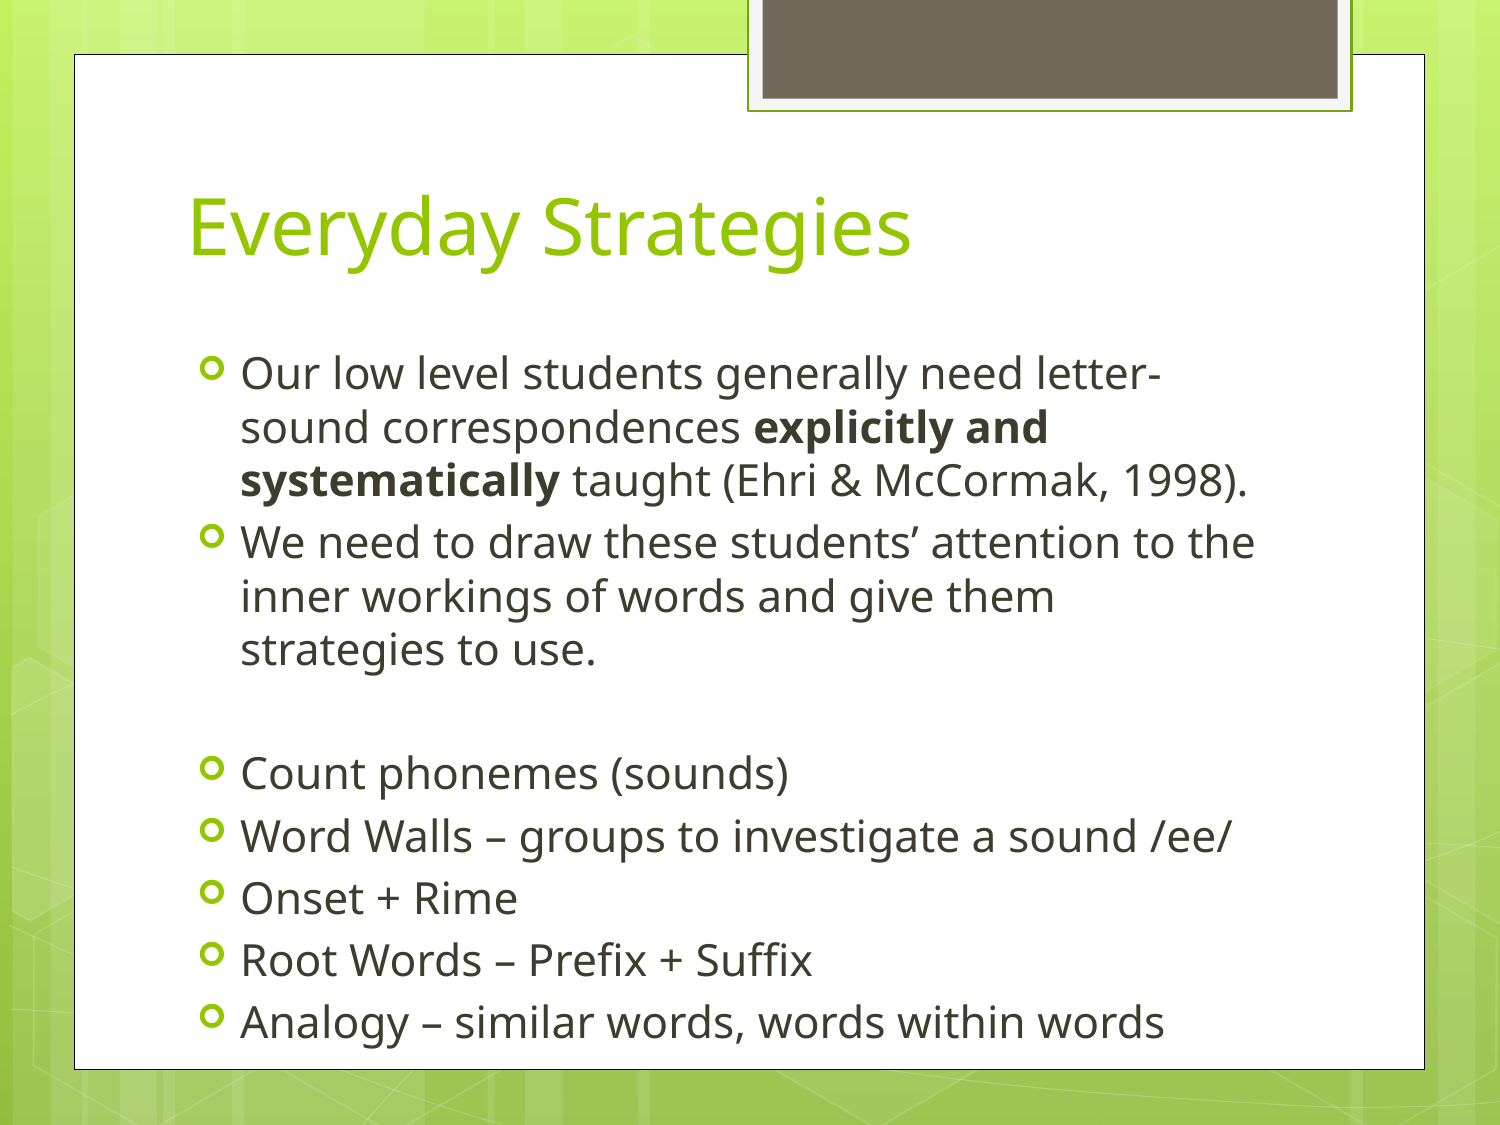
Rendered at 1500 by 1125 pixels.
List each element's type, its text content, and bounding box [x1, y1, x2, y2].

list Our low level students generally need letter-sound correspondences explicitly and systematically taught (Ehri & McCormak, 1998). We need to draw these students’ attention to the inner workings of words and give them strategies to use. Count phonemes (sounds) Word Walls – groups to investigate a sound /ee/ Onset + Rime Root Words – Prefix + Suffix Analogy – similar words, words within words [171, 338, 1283, 1071]
title Everyday Strategies [171, 168, 1324, 279]
